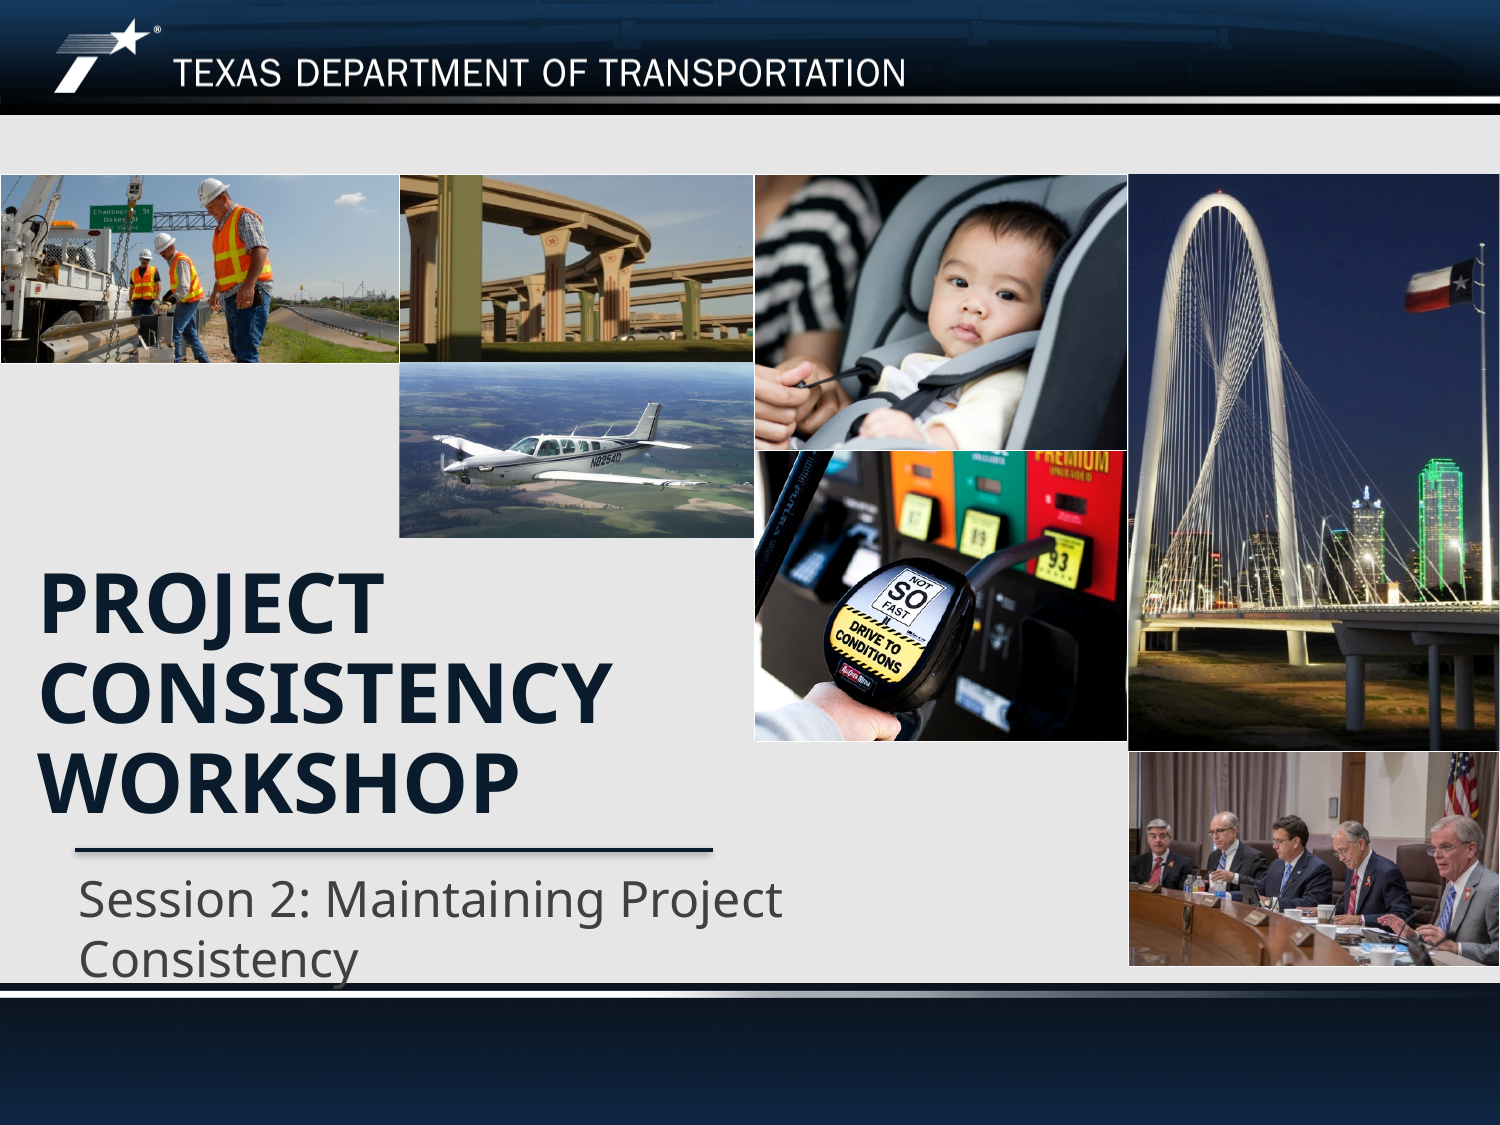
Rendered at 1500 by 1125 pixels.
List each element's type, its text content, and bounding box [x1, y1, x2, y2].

title Project Consistency Workshop [37, 600, 754, 832]
subtitle Session 2: Maintaining Project Consistency [78, 867, 1000, 963]
picture [0, 0, 1500, 115]
picture [0, 174, 1500, 967]
picture [0, 983, 1500, 1125]
